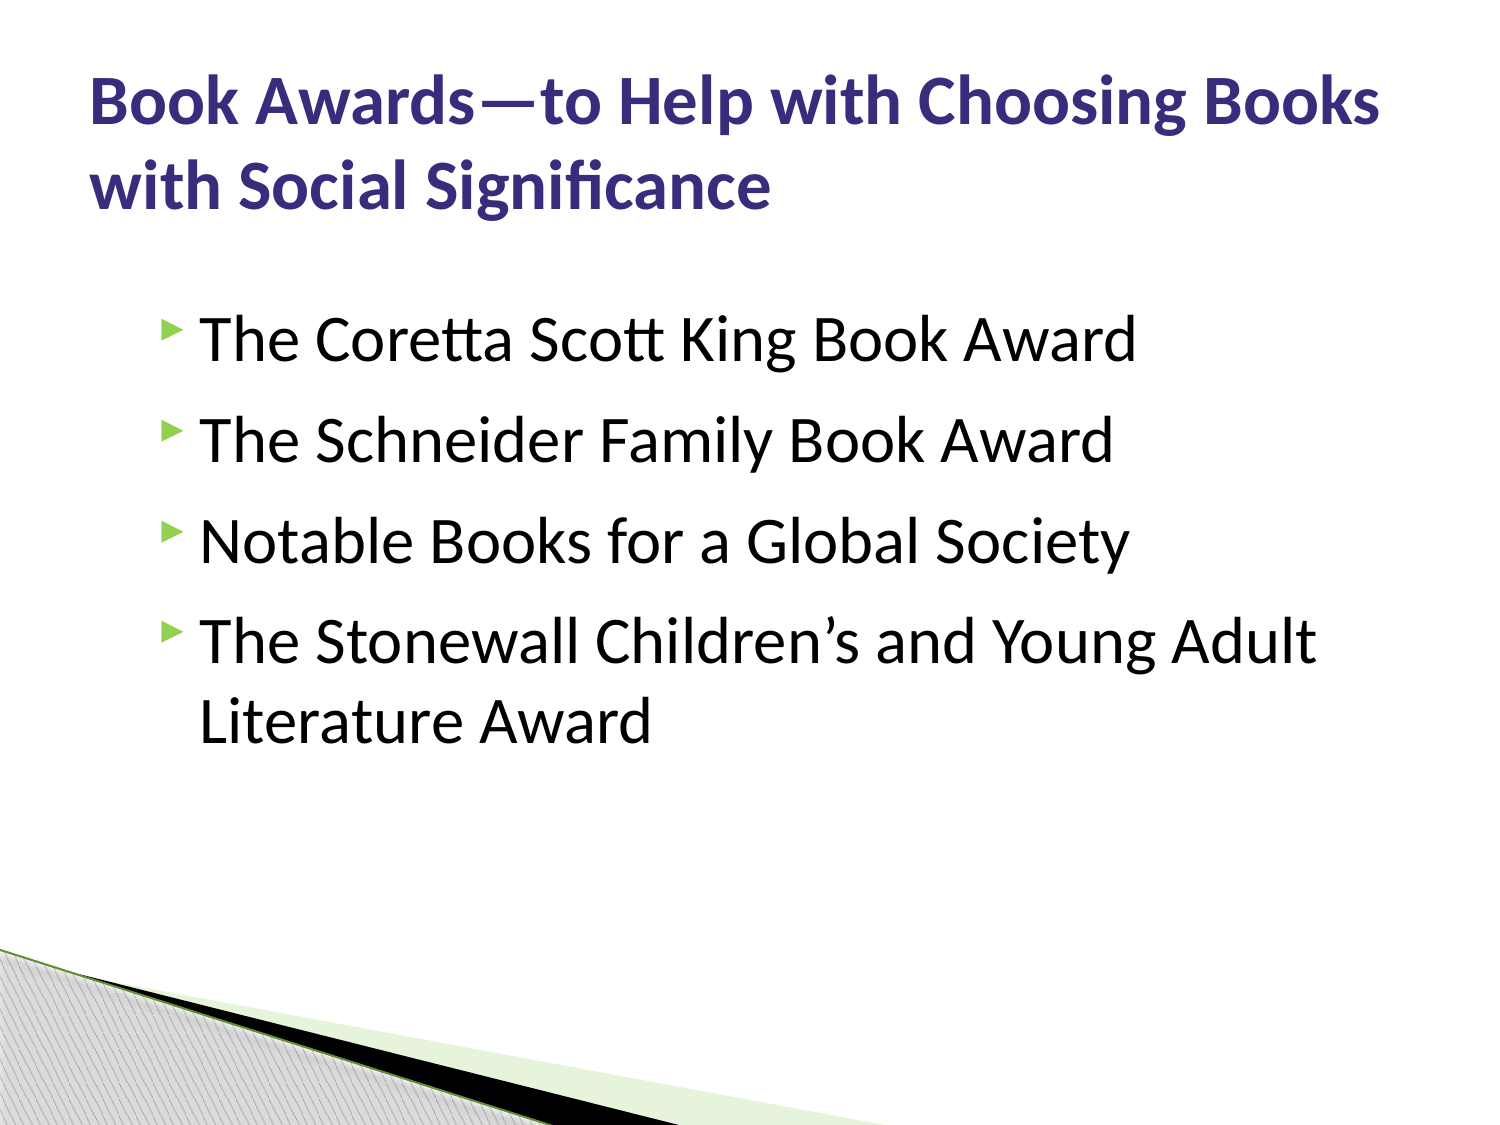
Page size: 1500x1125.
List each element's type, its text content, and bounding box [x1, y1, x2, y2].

title Book Awards—to Help with Choosing Books with Social Significance [75, 45, 1425, 233]
list The Coretta Scott King Book Award The Schneider Family Book Award Notable Books for a Global Society The Stonewall Children’s and Young Adult Literature Award [125, 287, 1388, 1063]
